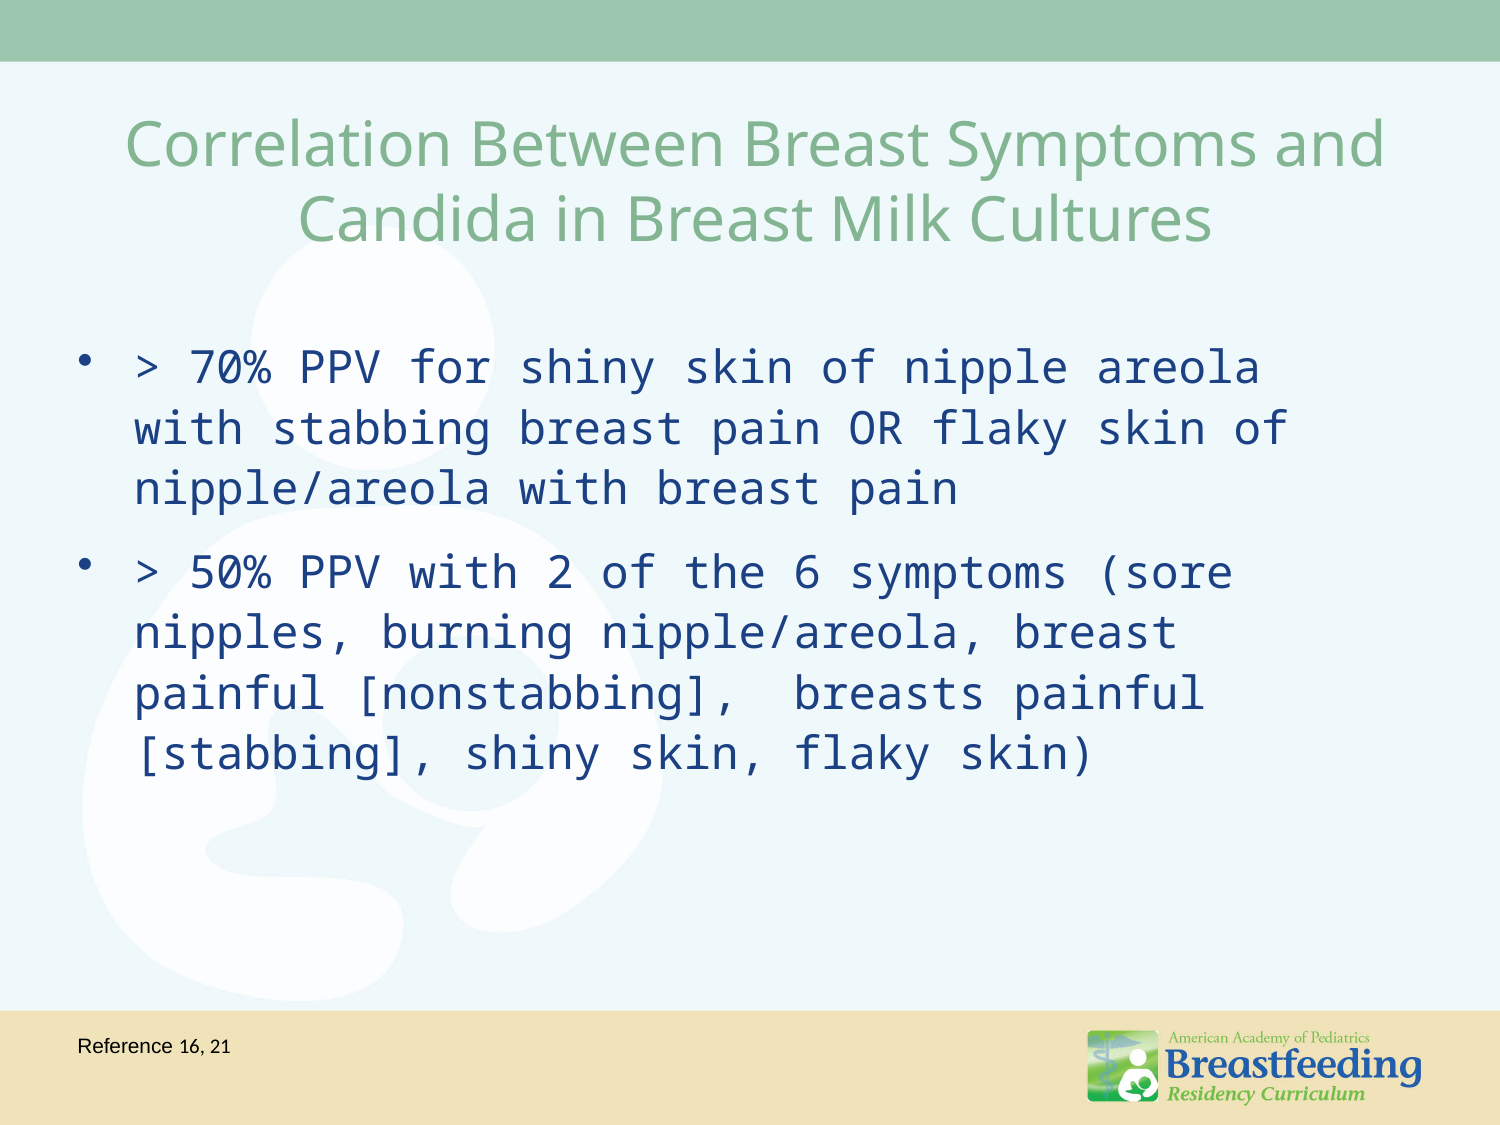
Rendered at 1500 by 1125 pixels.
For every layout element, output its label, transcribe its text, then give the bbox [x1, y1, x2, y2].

picture [0, 0, 1500, 1125]
text_box Reference 16, 21 [62, 1025, 325, 1065]
title Correlation Between Breast Symptoms and Candida in Breast Milk Cultures [74, 87, 1438, 271]
list > 70% PPV for shiny skin of nipple areola with stabbing breast pain OR flaky skin of nipple/areola with breast pain > 50% PPV with 2 of the 6 symptoms (sore nipples, burning nipple/areola, breast painful [nonstabbing], breasts painful [stabbing], shiny skin, flaky skin) [62, 324, 1326, 888]
